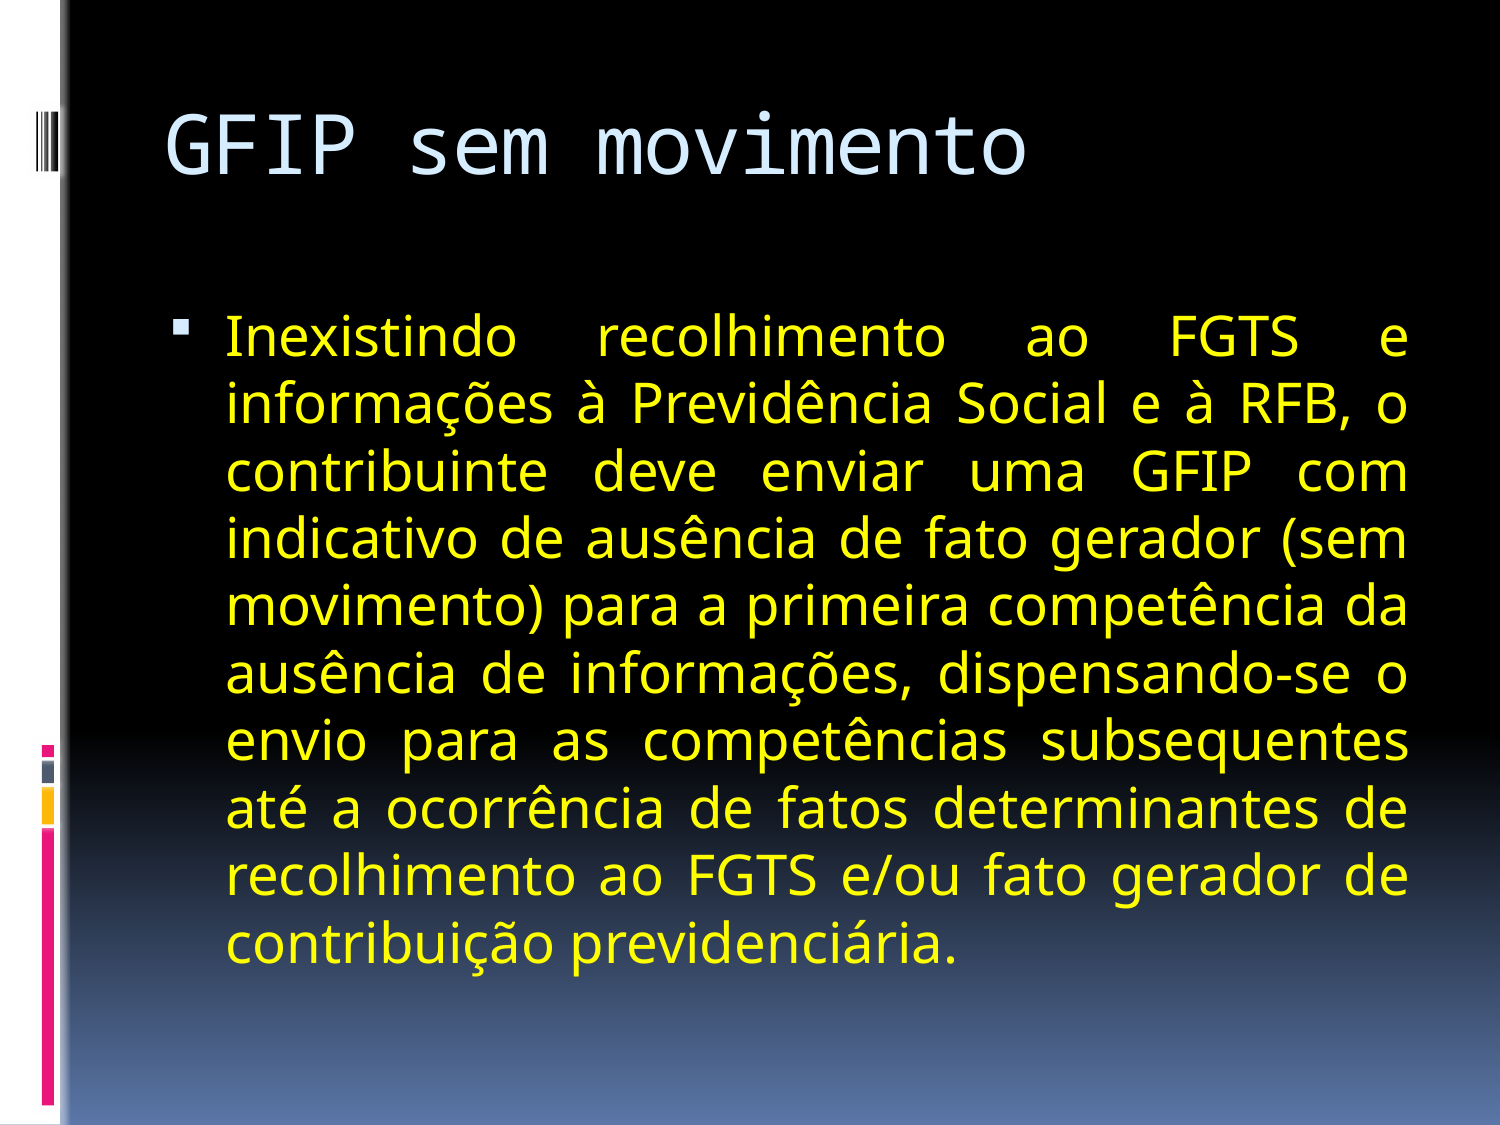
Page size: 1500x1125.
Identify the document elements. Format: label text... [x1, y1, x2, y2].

title GFIP sem movimento [150, 83, 1425, 234]
list Inexistindo recolhimento ao FGTS e informações à Previdência Social e à RFB, o contribuinte deve enviar uma GFIP com indicativo de ausência de fato gerador (sem movimento) para a primeira competência da ausência de informações, dispensando-se o envio para as competências subsequentes até a ocorrência de fatos determinantes de recolhimento ao FGTS e/ou fato gerador de contribuição previdenciária. [150, 292, 1425, 1043]
